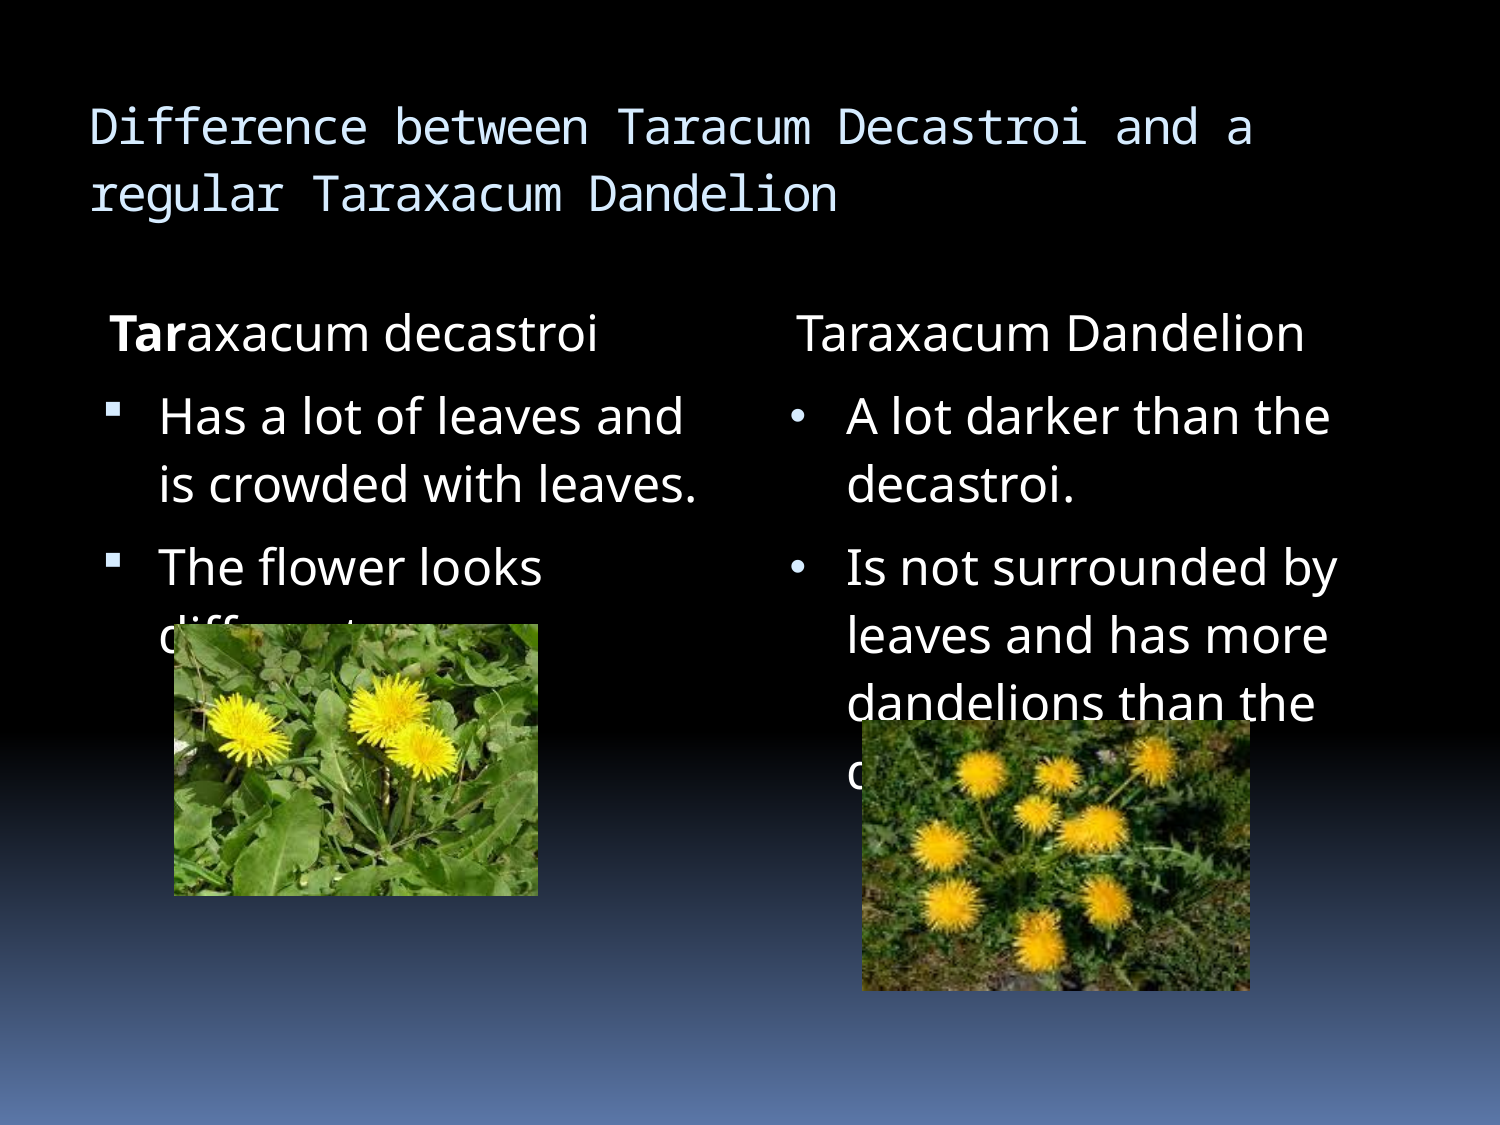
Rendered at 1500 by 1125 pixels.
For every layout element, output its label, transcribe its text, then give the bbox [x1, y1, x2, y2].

list Taraxacum Dandelion A lot darker than the decastroi. Is not surrounded by leaves and has more dandelions than the decastroi. [763, 290, 1427, 1033]
title Difference between Taracum Decastroi and a regular Taraxacum Dandelion [75, 83, 1425, 234]
picture [861, 719, 1251, 992]
list Taraxacum decastroi Has a lot of leaves and is crowded with leaves. The flower looks different. [76, 290, 739, 1033]
picture [174, 624, 538, 896]
